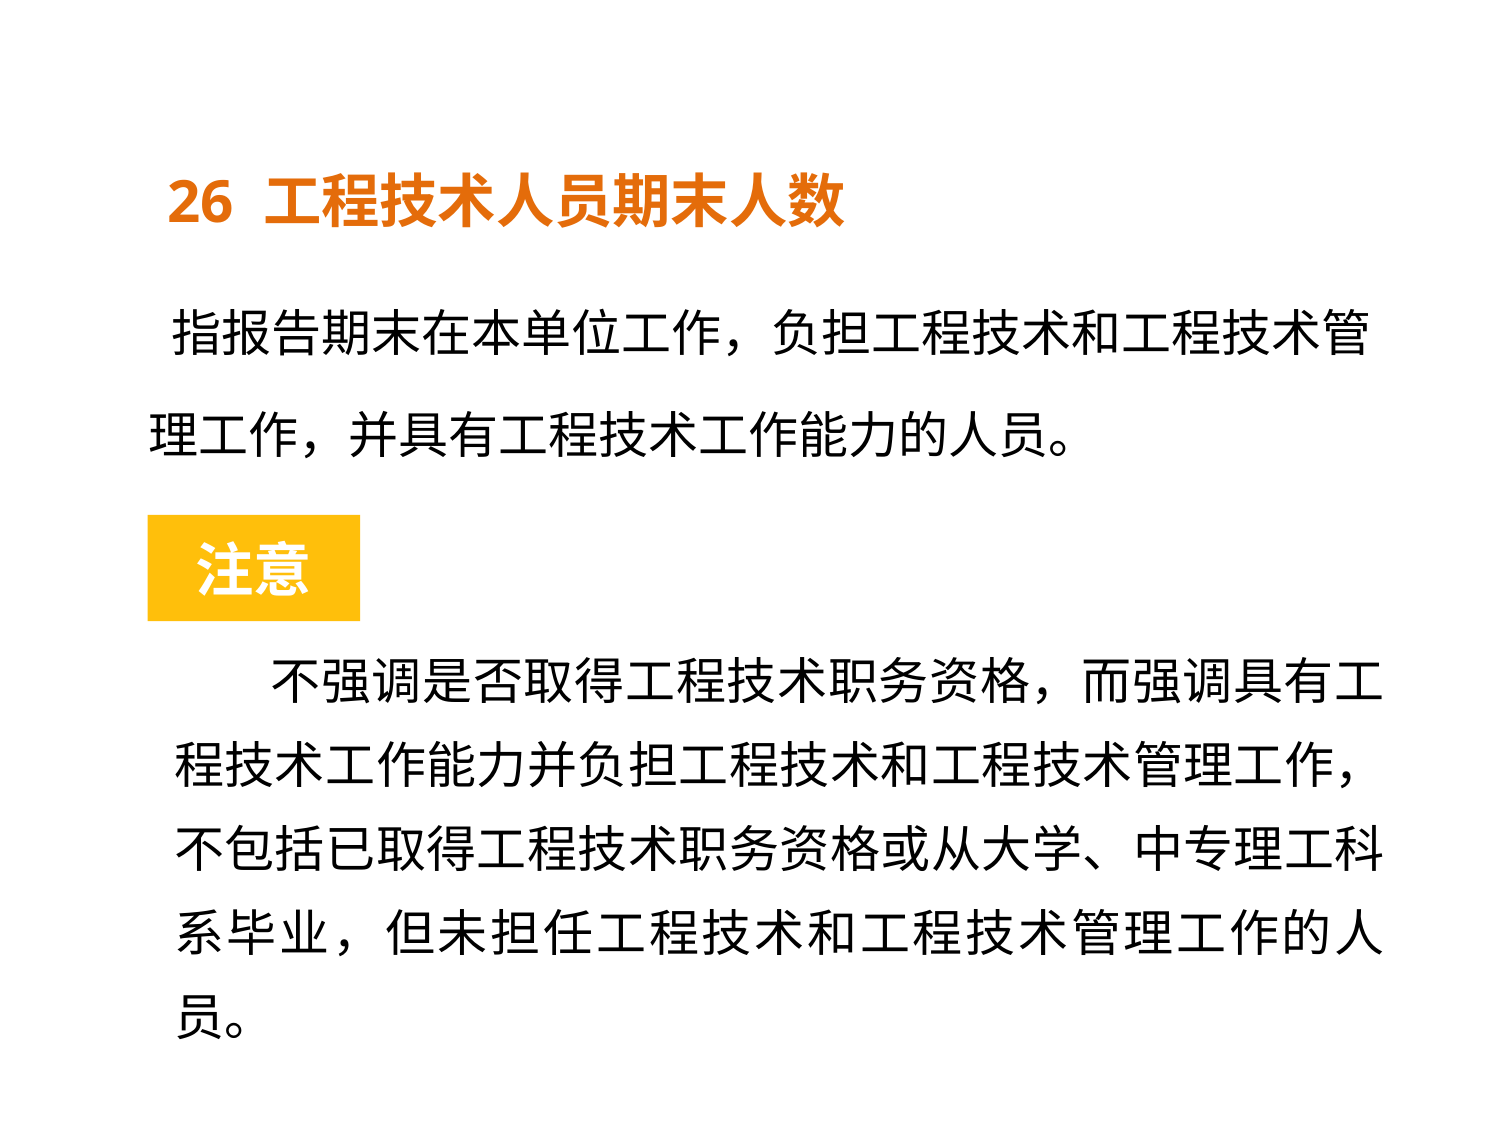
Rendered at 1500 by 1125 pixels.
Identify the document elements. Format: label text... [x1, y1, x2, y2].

text_box 注意 [145, 513, 362, 623]
title 26 工程技术人员期末人数 [152, 105, 1004, 251]
text_box 不强调是否取得工程技术职务资格，而强调具有工程技术工作能力并负担工程技术和工程技术管理工作，不包括已取得工程技术职务资格或从大学、中专理工科系毕业，但未担任工程技术和工程技术管理工作的人员。 [159, 618, 1400, 1053]
list 指报告期末在本单位工作，负担工程技术和工程技术管理工作，并具有工程技术工作能力的人员。 [76, 251, 1412, 458]
